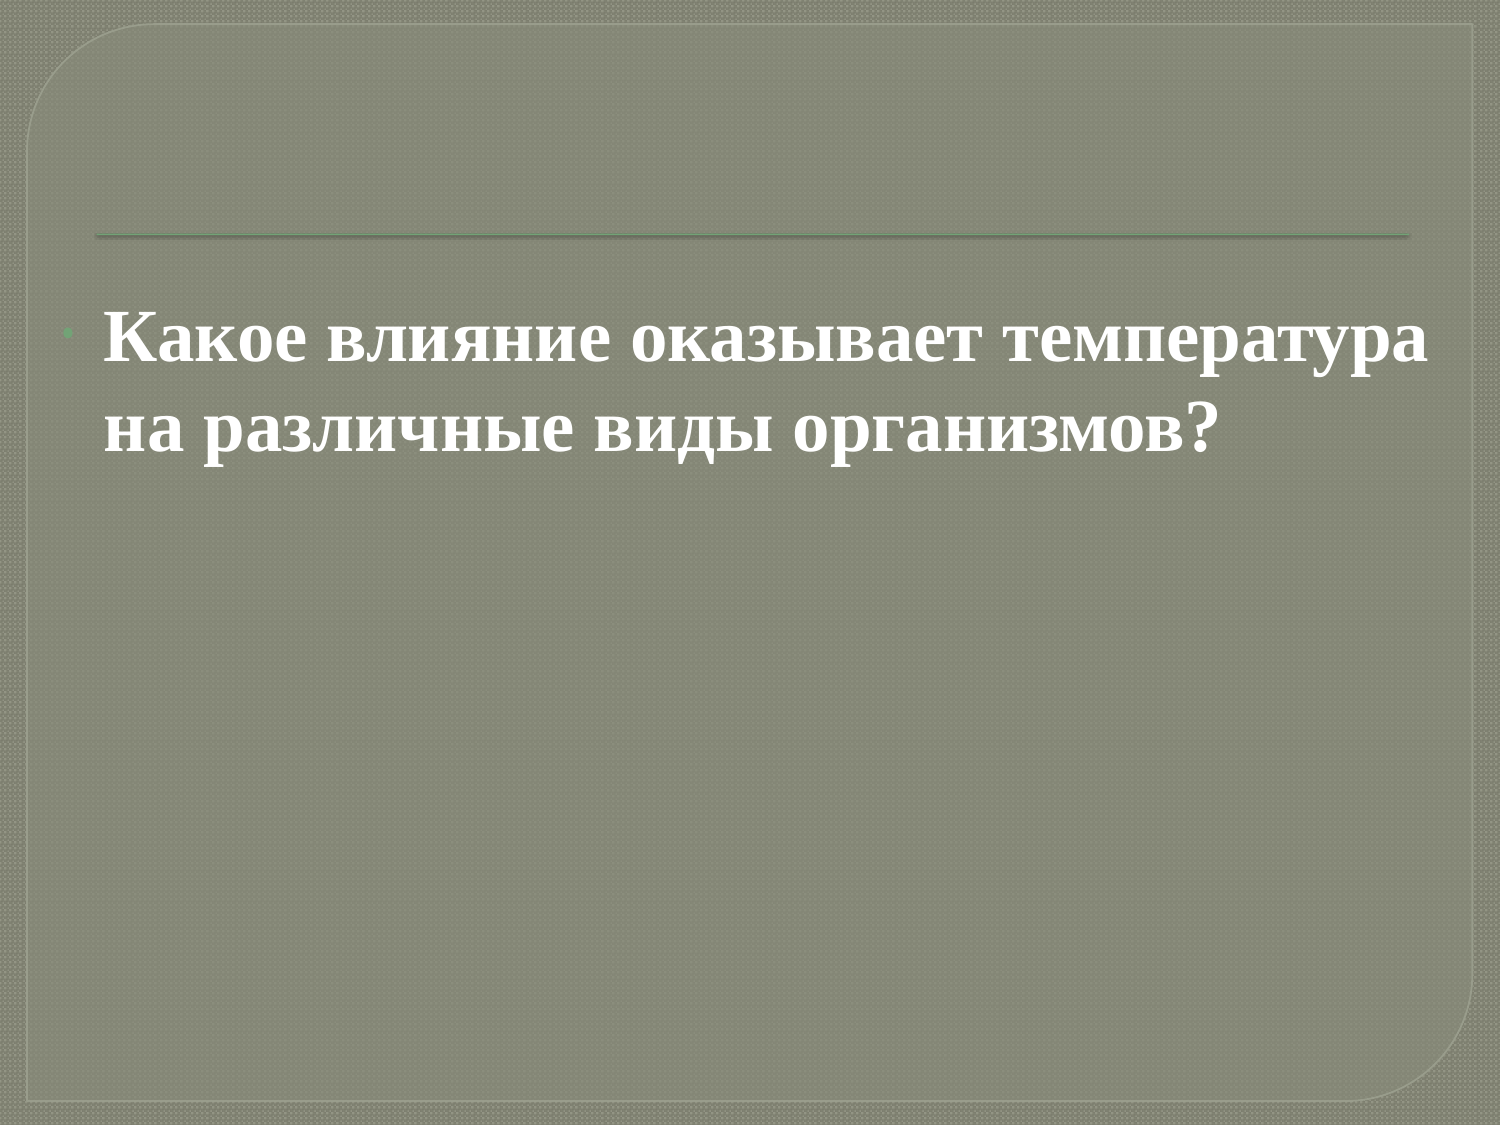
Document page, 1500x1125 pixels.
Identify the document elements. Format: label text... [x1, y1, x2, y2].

list Какое влияние оказывает температура на различные виды организмов? [40, 278, 1460, 552]
